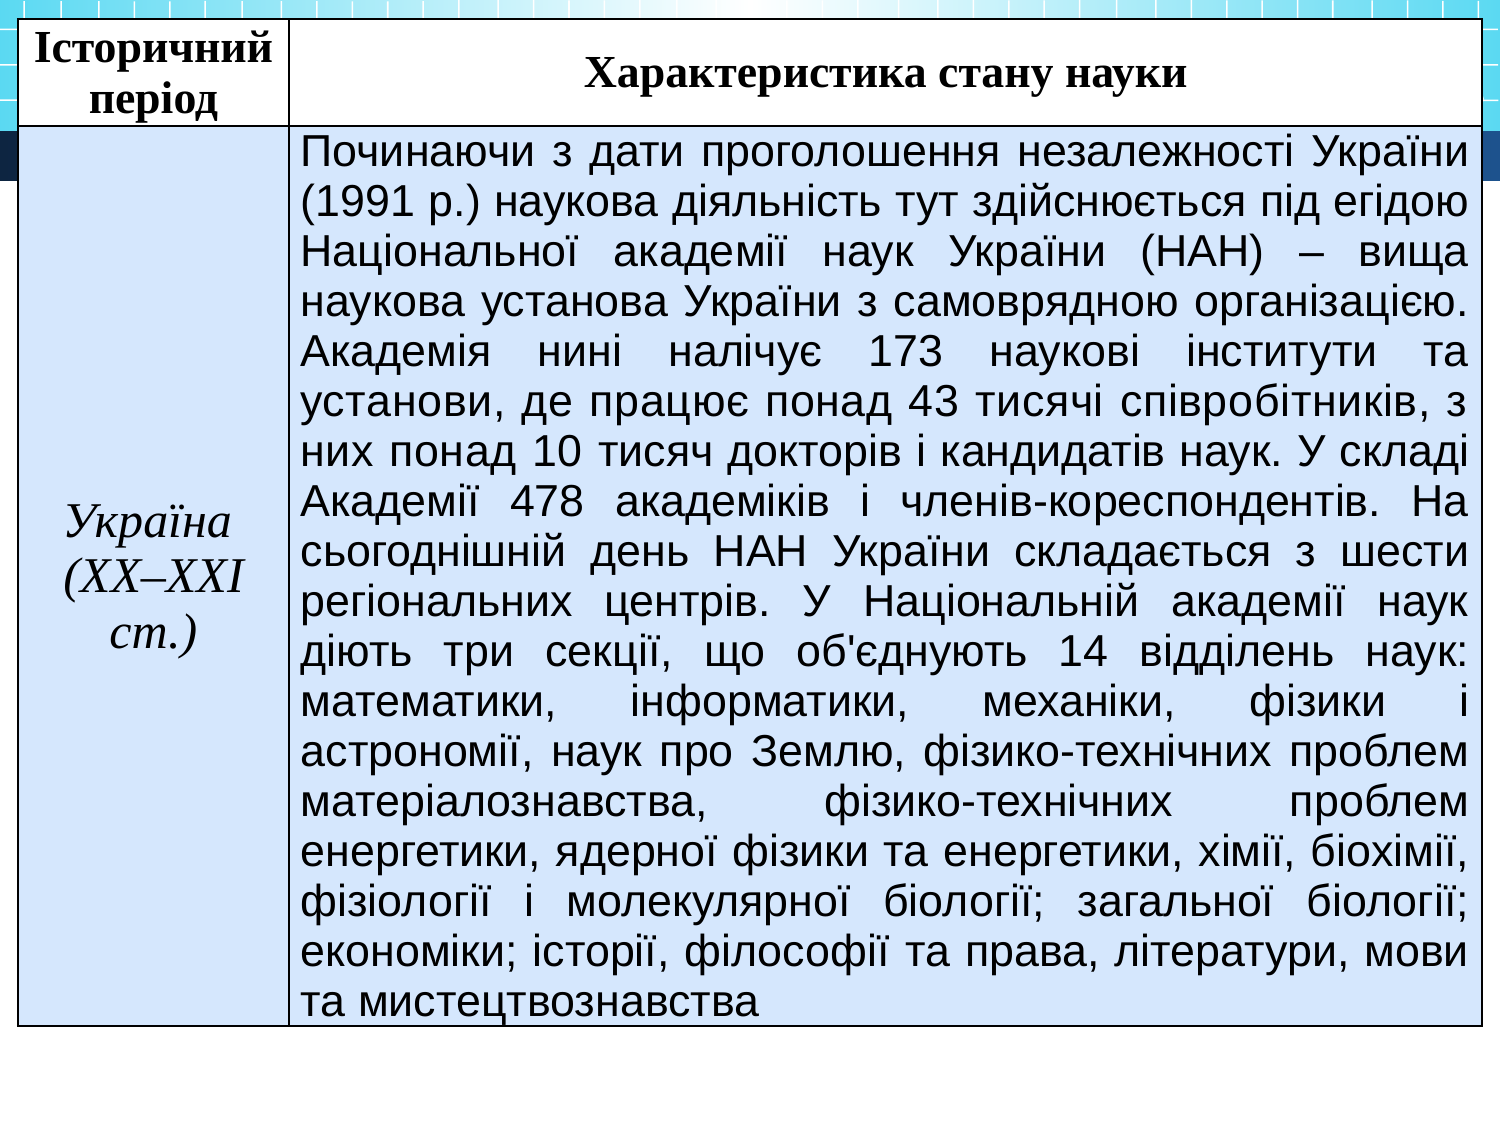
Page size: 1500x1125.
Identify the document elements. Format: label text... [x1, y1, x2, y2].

table_header Історичний період [19, 20, 288, 125]
table_cell Починаючи з дати проголошення незалежності України (1991 р.) наукова діяльність тут здійснюється під егідою Національної академії наук України (НАН) – вища наукова установа України з самоврядною організацією. Академія нині налічує 173 наукові інститути та установи, де працює понад 43 тисячі співробітників, з них понад 10 тисяч докторів і кандидатів наук. У складі Академії 478 академіків і членів-кореспондентів. На сьогоднішній день НАН України складається з шести регіональних центрів. У Національній академії наук діють три секції, що об'єднують 14 відділень наук: математики, інформатики, механіки, фізики і астрономії, наук про Землю, фізико-технічних проблем матеріалознавства, фізико-технічних проблем енергетики, ядерної фізики та енергетики, хімії, біохімії, фізіології і молекулярної біології; загальної біології; економіки; історії, філософії та права, літератури, мови та мистецтвознавства [290, 127, 1481, 1025]
table_header Характеристика стану науки [290, 20, 1481, 125]
table_cell Україна (XX–XXI ст.) [19, 127, 288, 1025]
